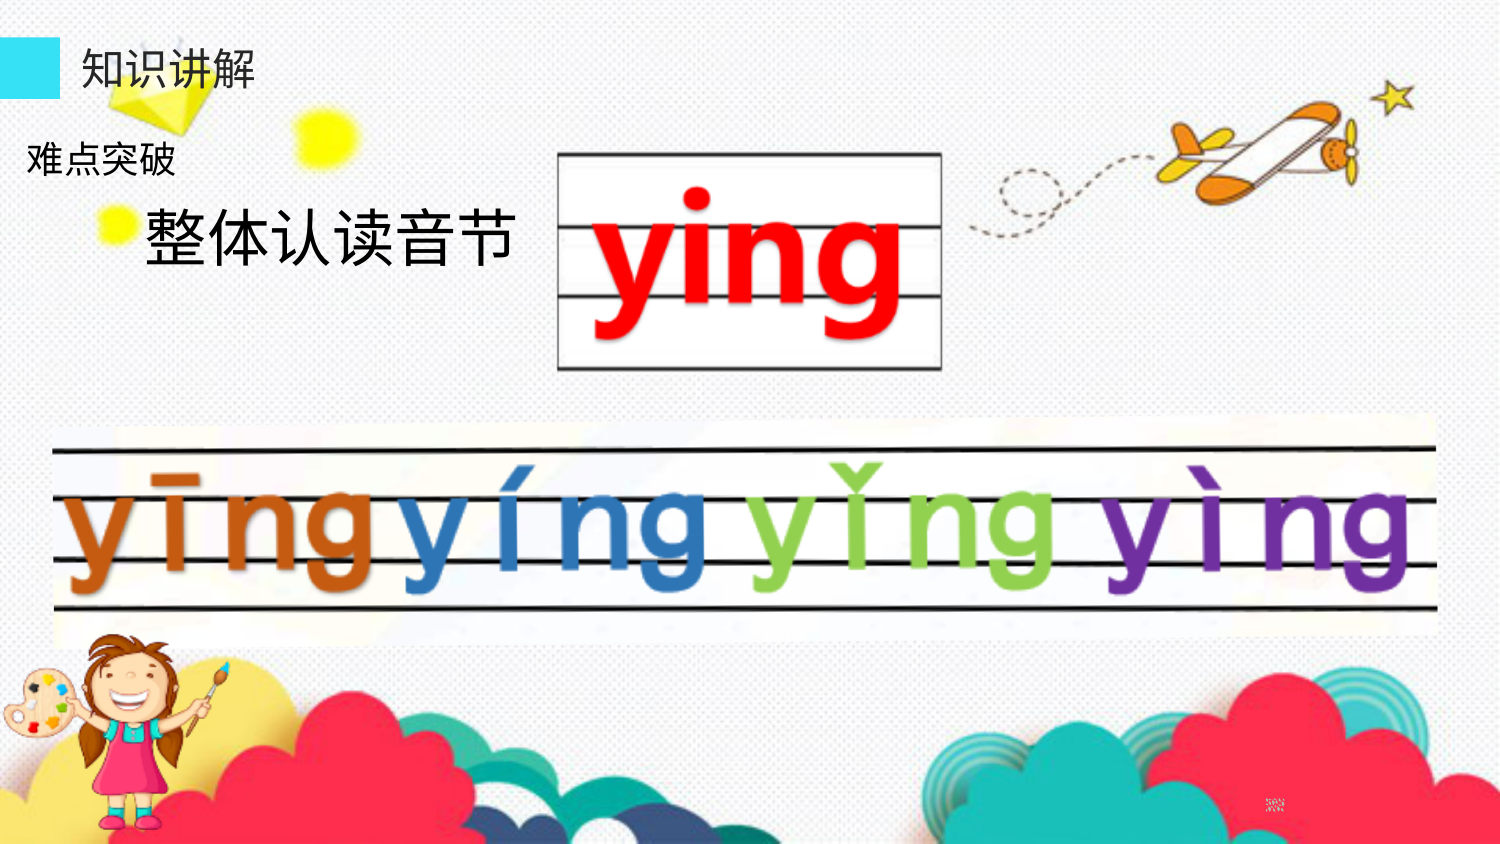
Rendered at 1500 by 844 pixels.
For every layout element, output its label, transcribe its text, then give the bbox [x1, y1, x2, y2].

picture [0, 0, 1500, 844]
text_box 知识讲解 [69, 35, 298, 100]
text_box 整体认读音节 [133, 193, 555, 280]
text_box [0, 36, 61, 100]
text_box 难点突破 [15, 108, 222, 187]
